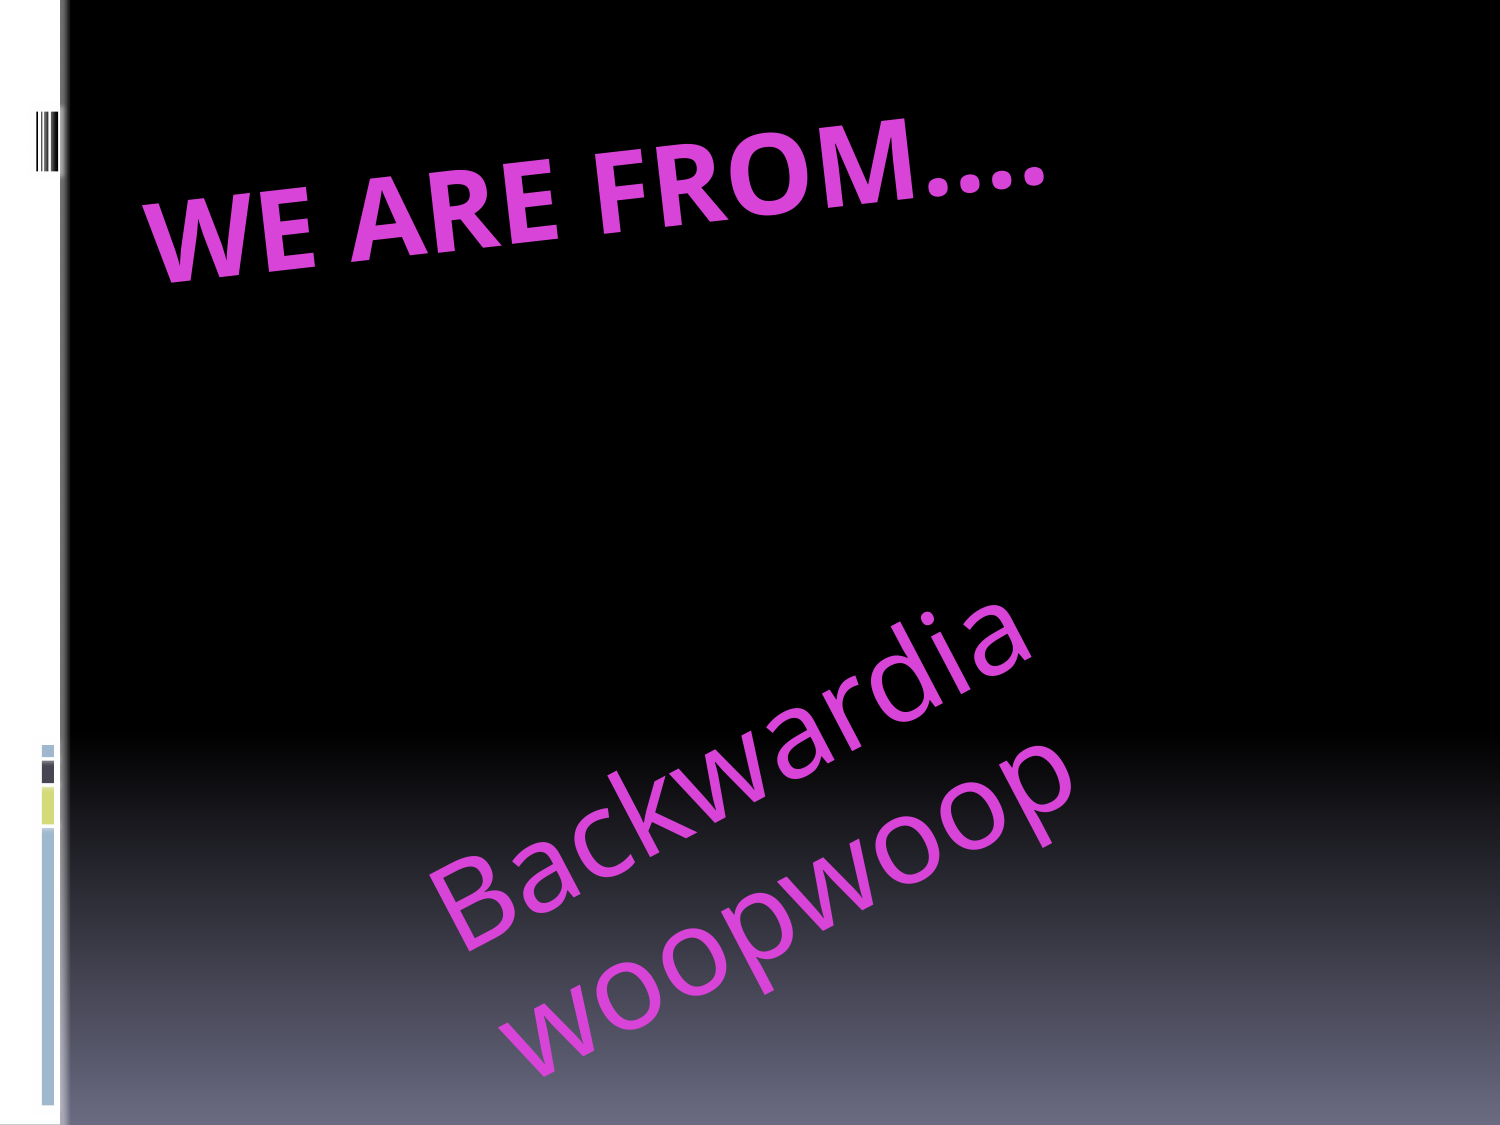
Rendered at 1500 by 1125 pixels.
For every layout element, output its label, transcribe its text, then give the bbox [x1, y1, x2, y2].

subtitle Backwardia woopwoop [384, 405, 1375, 1123]
title We are from…. [123, 58, 1105, 333]
